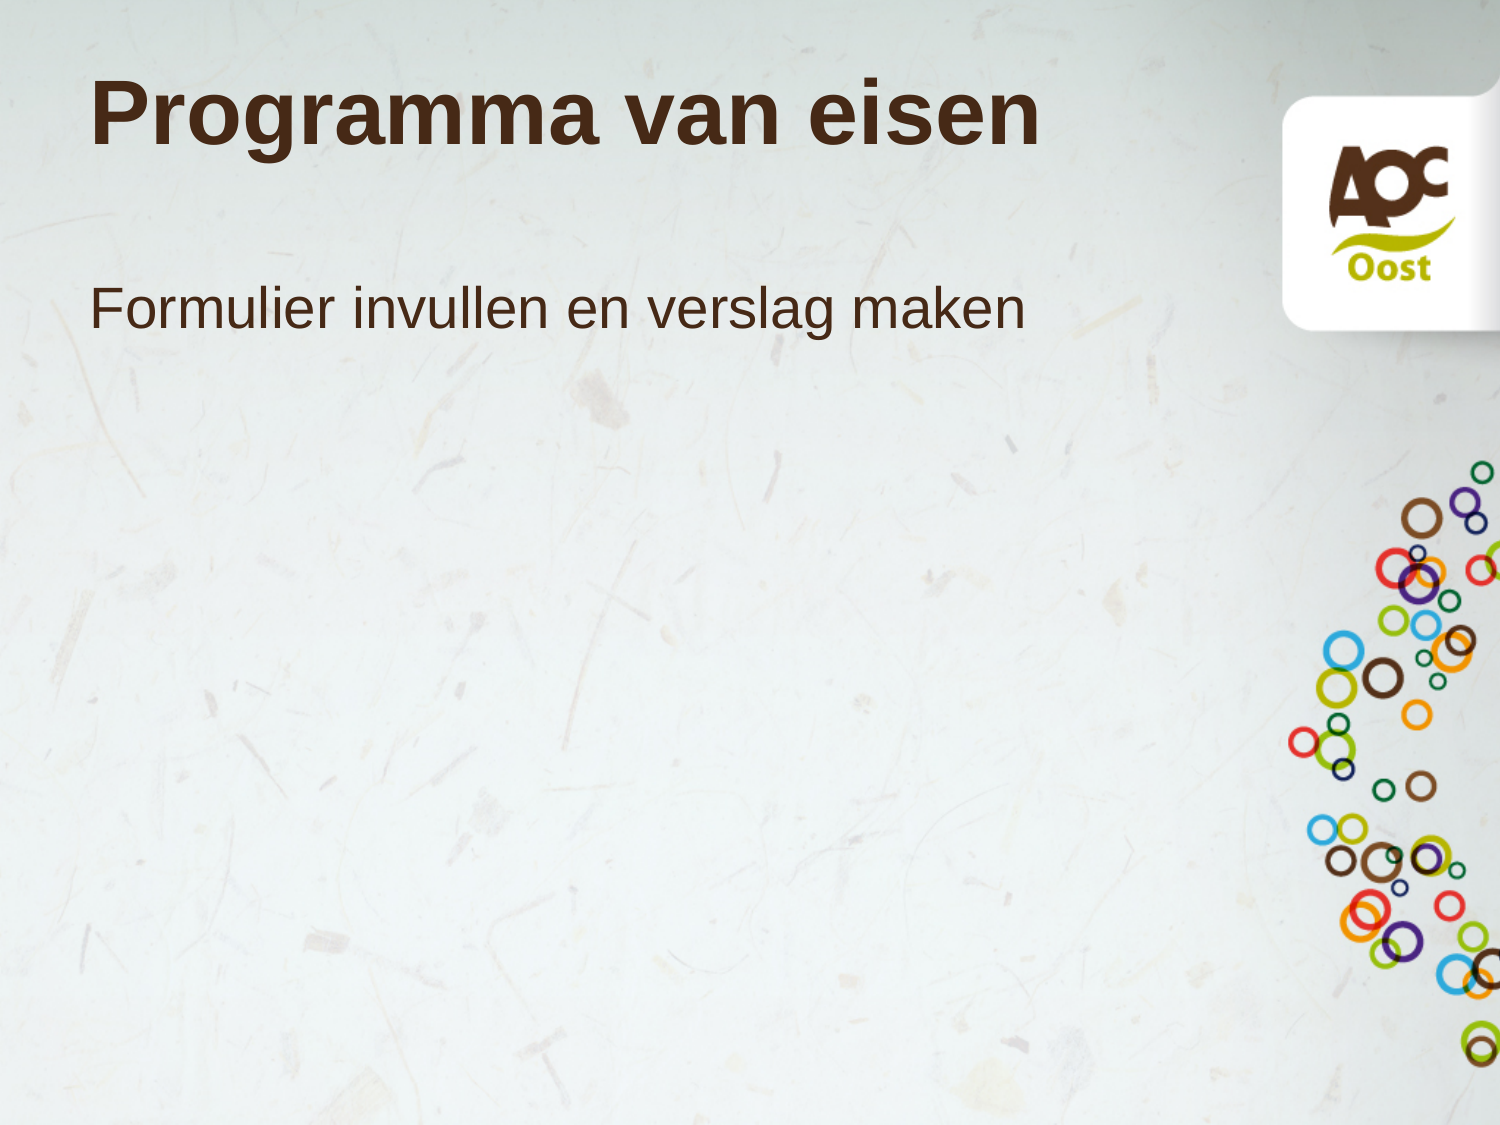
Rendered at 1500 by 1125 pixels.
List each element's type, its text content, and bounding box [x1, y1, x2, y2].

title Programma van eisen [75, 45, 1425, 233]
picture [0, 0, 1500, 1125]
list Formulier invullen en verslag maken [75, 262, 1425, 1005]
